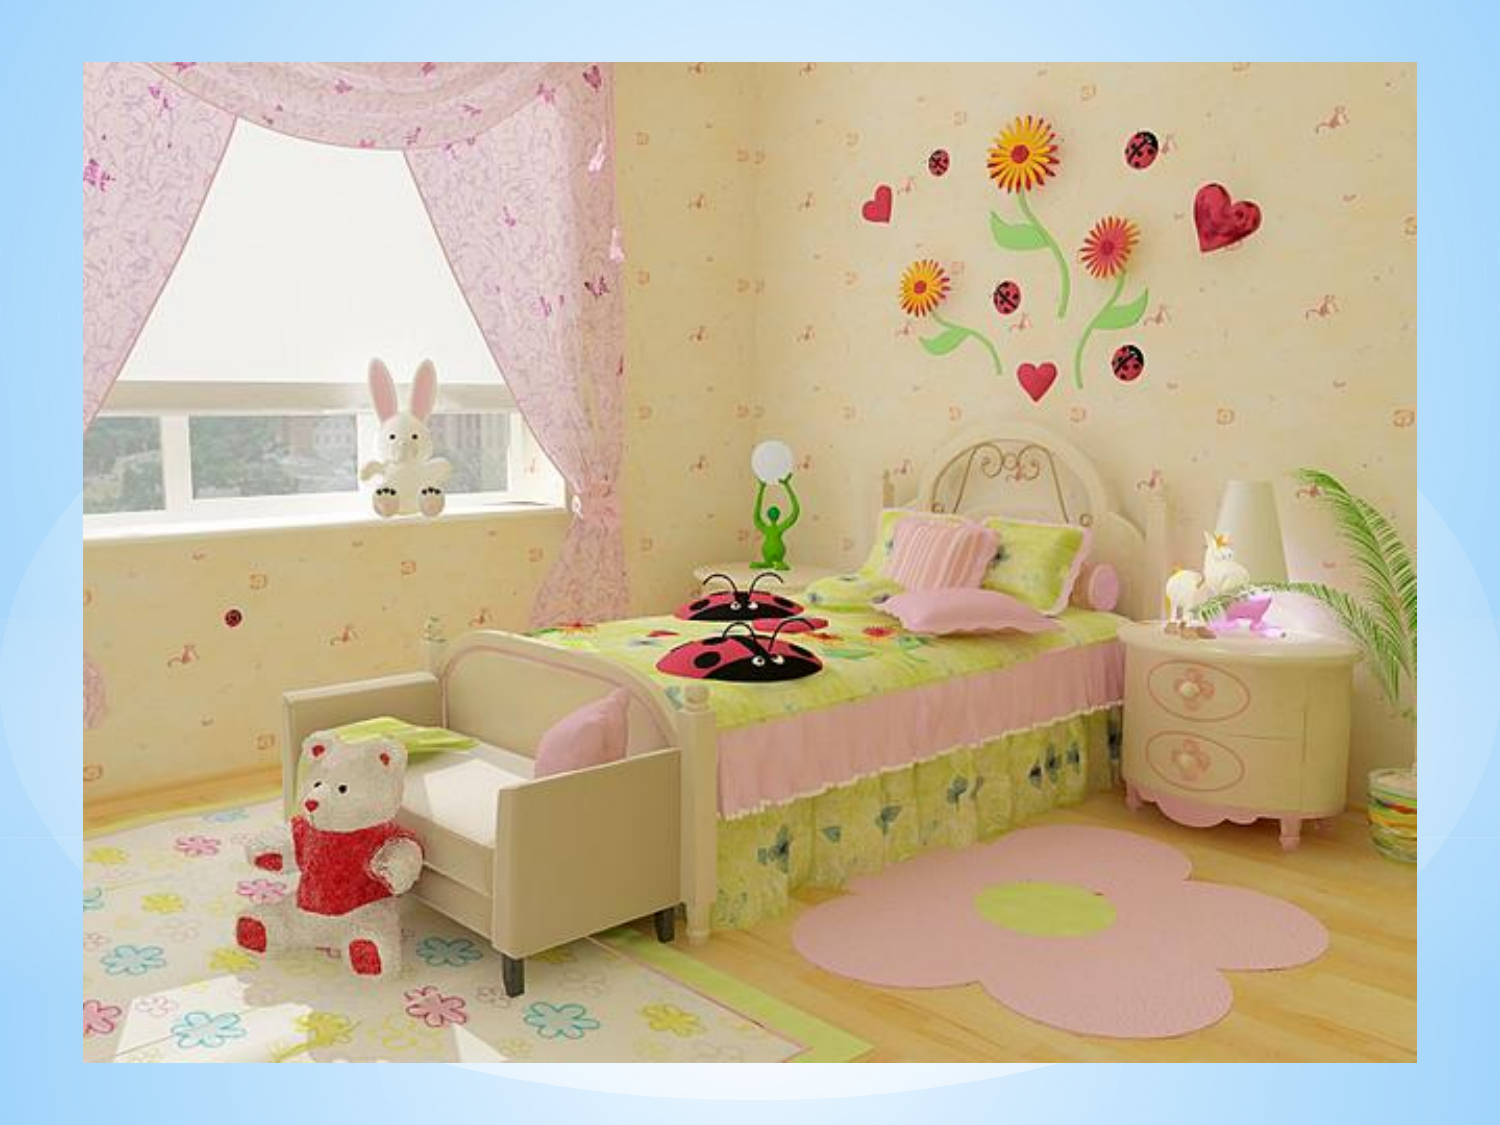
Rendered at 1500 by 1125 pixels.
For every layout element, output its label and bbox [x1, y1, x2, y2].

picture [83, 62, 1417, 1063]
